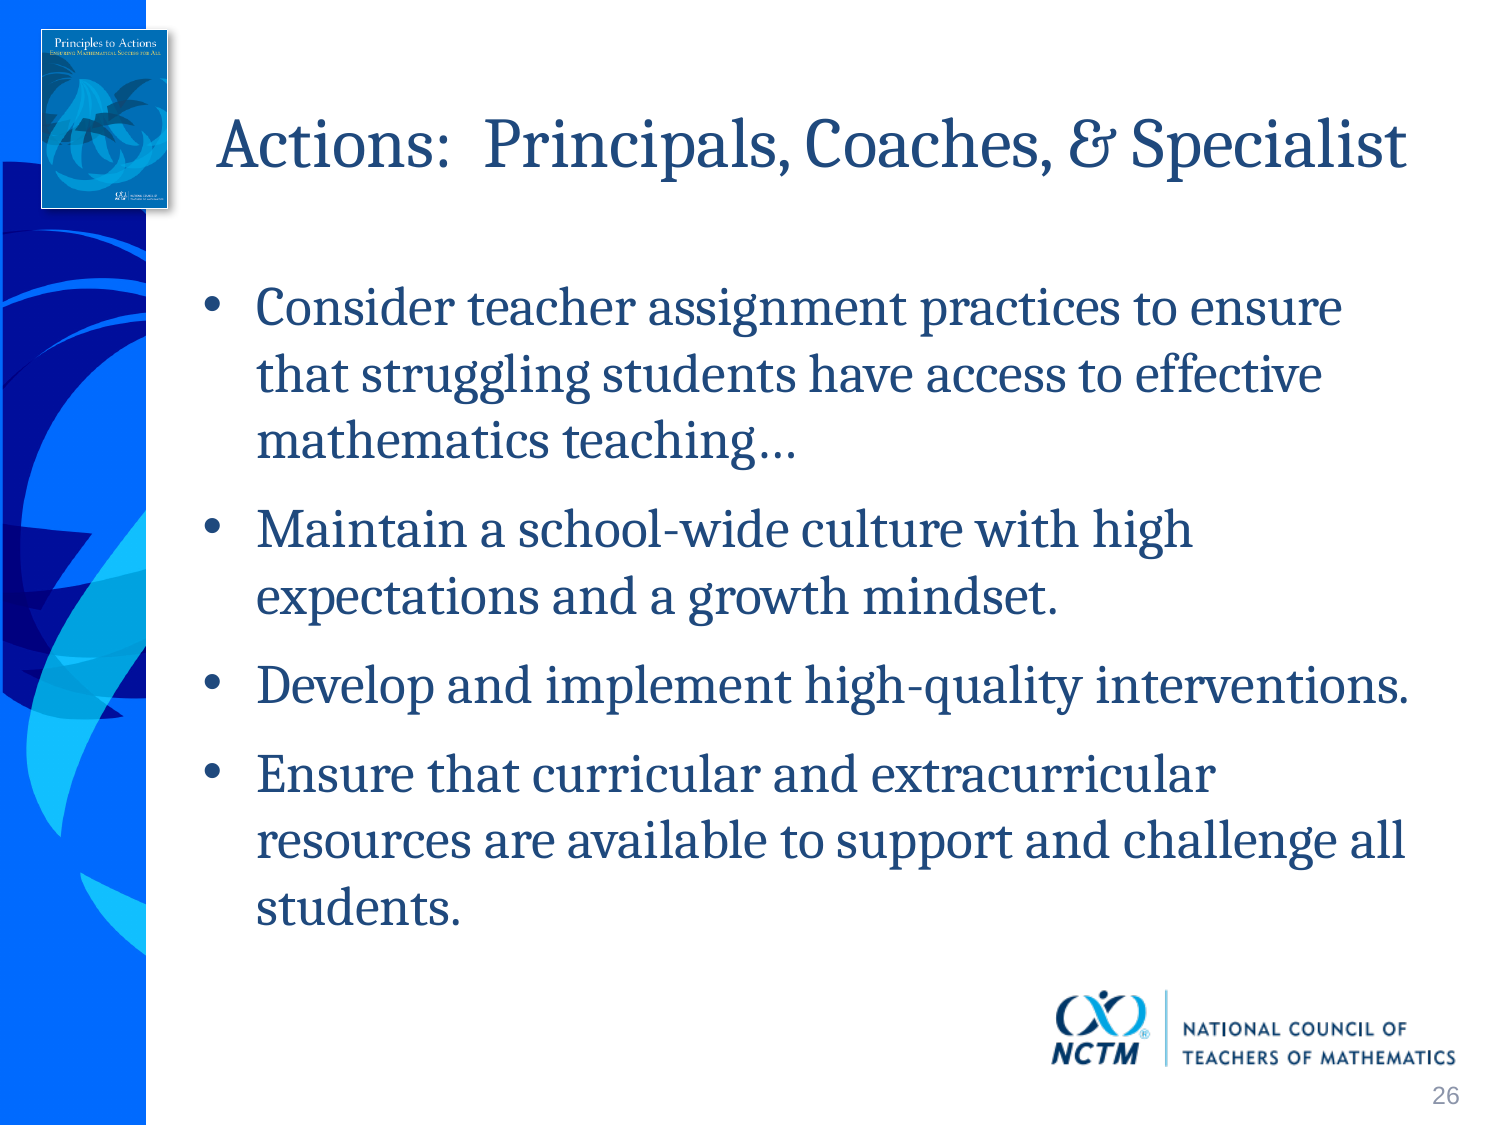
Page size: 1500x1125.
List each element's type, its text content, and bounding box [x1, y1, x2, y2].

list Consider teacher assignment practices to ensure that struggling students have access to effective mathematics teaching… Maintain a school-wide culture with high expectations and a growth mindset. Develop and implement high-quality interventions. Ensure that curricular and extracurricular resources are available to support and challenge all students. [187, 262, 1438, 1005]
slide_number 26 [1125, 1065, 1475, 1125]
picture [42, 30, 167, 208]
title Actions: Principals, Coaches, & Specialist [200, 45, 1425, 233]
picture [0, 0, 146, 1125]
